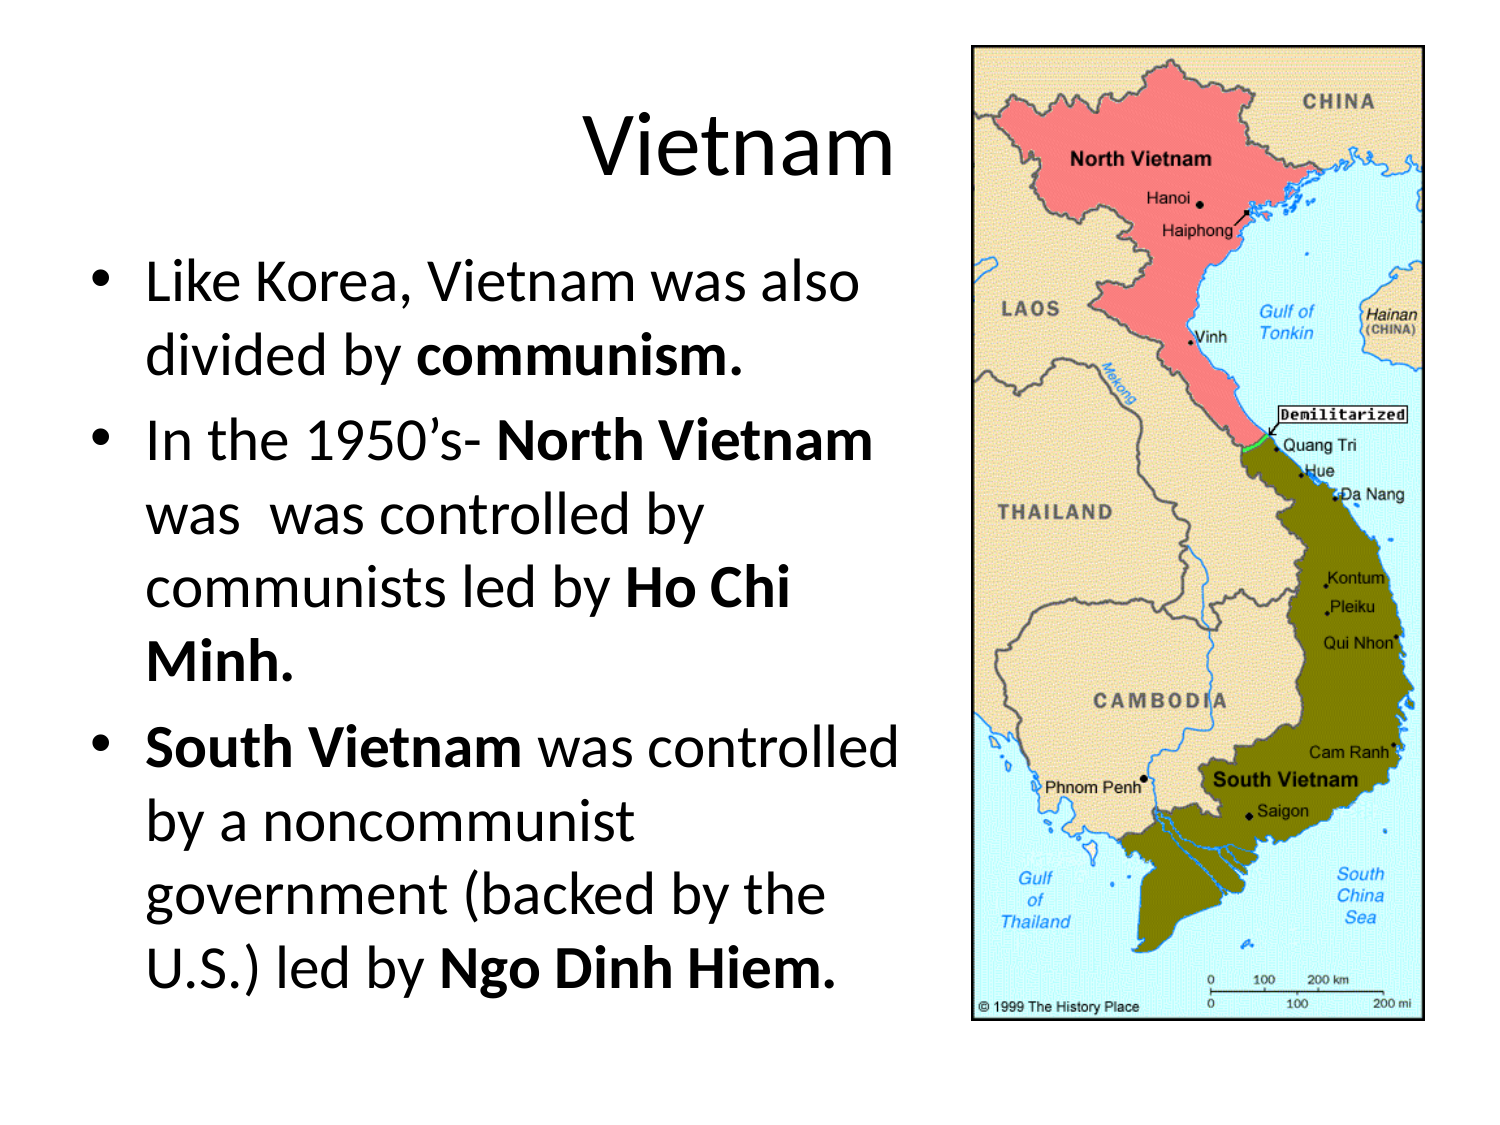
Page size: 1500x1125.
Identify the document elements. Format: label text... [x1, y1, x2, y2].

picture [970, 44, 1426, 1021]
list Like Korea, Vietnam was also divided by communism. In the 1950’s- North Vietnam was was controlled by communists led by Ho Chi Minh. South Vietnam was controlled by a noncommunist government (backed by the U.S.) led by Ngo Dinh Hiem. [75, 232, 935, 1021]
title Vietnam [75, 45, 968, 233]
